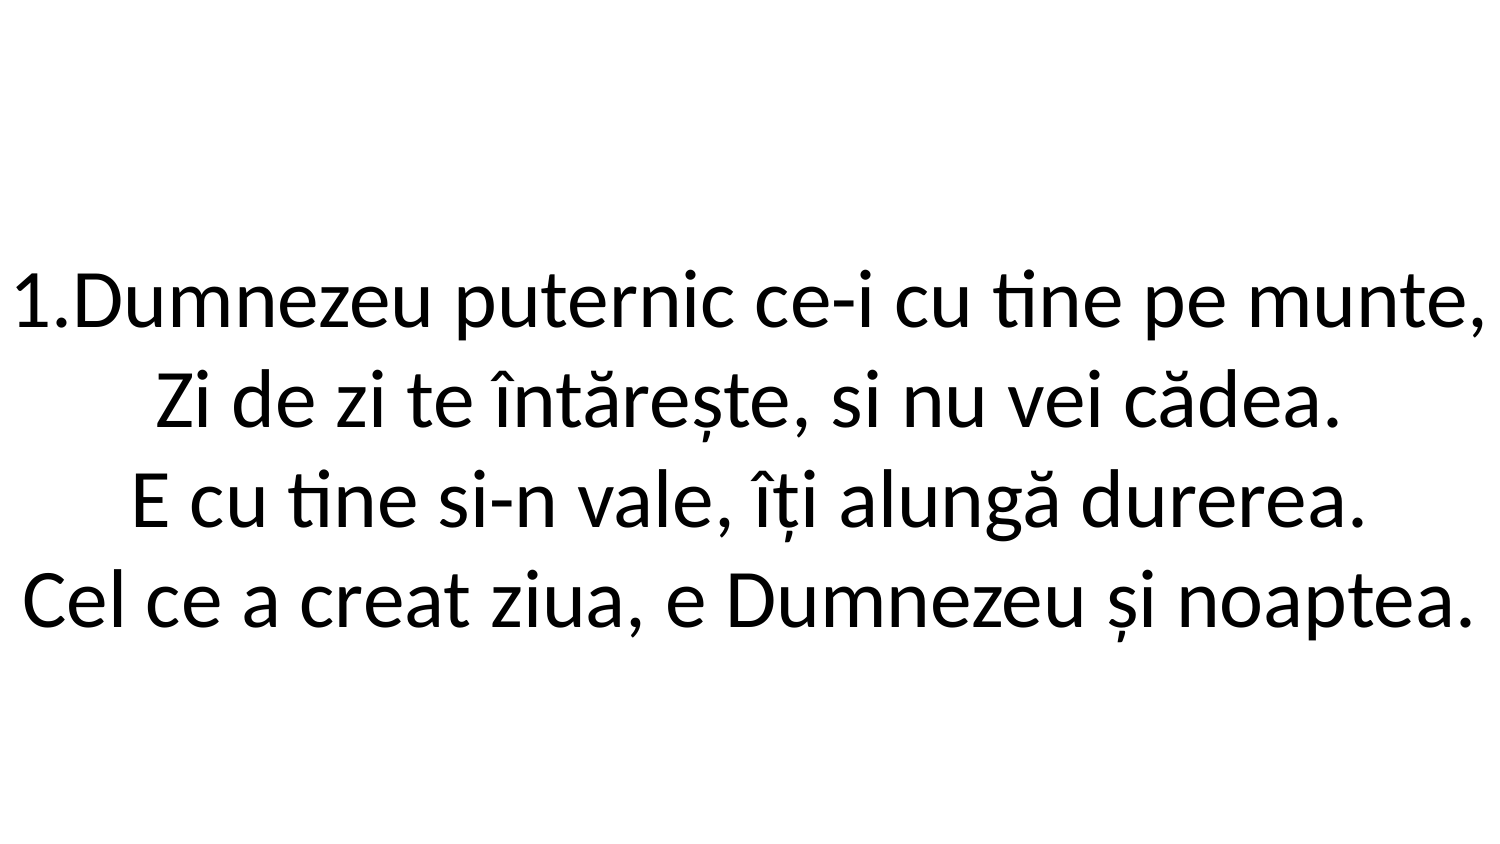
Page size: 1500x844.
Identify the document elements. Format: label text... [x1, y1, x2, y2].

text_box 1.Dumnezeu puternic ce-i cu tine pe munte, Zi de zi te întărește, si nu vei cădea. E cu tine si-n vale, îți alungă durerea. Cel ce a creat ziua, e Dumnezeu și noaptea. [0, 192, 1500, 652]
